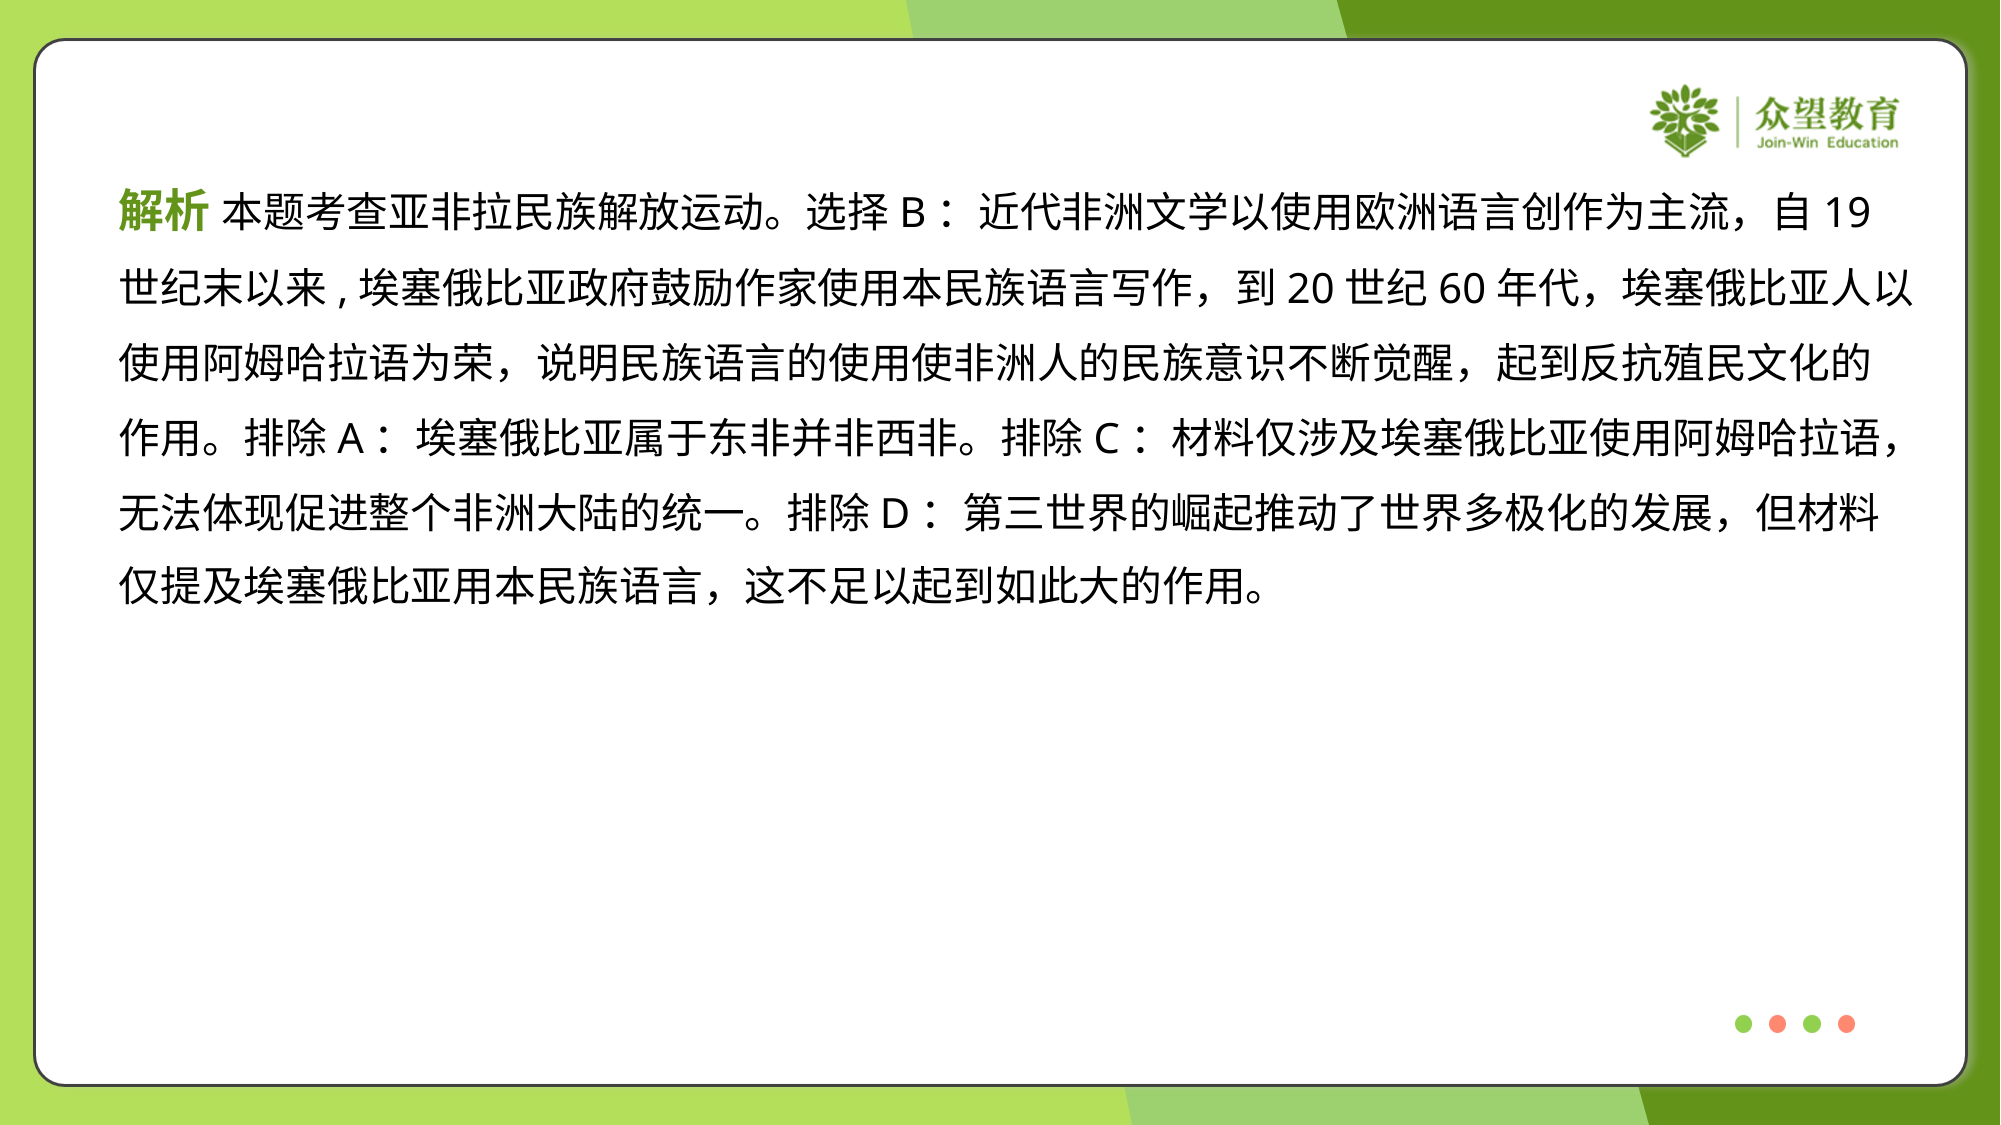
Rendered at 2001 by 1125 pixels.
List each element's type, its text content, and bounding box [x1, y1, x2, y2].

text_box 解析 本题考查亚非拉民族解放运动。选择B：近代非洲文学以使用欧洲语言创作为主流，自19 世纪末以来,埃塞俄比亚政府鼓励作家使用本民族语言写作，到20世纪60年代，埃塞俄比亚人以 使用阿姆哈拉语为荣，说明民族语言的使用使非洲人的民族意识不断觉醒，起到反抗殖民文化的 作用。排除A：埃塞俄比亚属于东非并非西非。排除C：材料仅涉及埃塞俄比亚使用阿姆哈拉语， 无法体现促进整个非洲大陆的统一。排除D：第三世界的崛起推动了世界多极化的发展，但材料 仅提及埃塞俄比亚用本民族语言，这不足以起到如此大的作用。 [118, 159, 1883, 602]
picture [0, 0, 2000, 1125]
